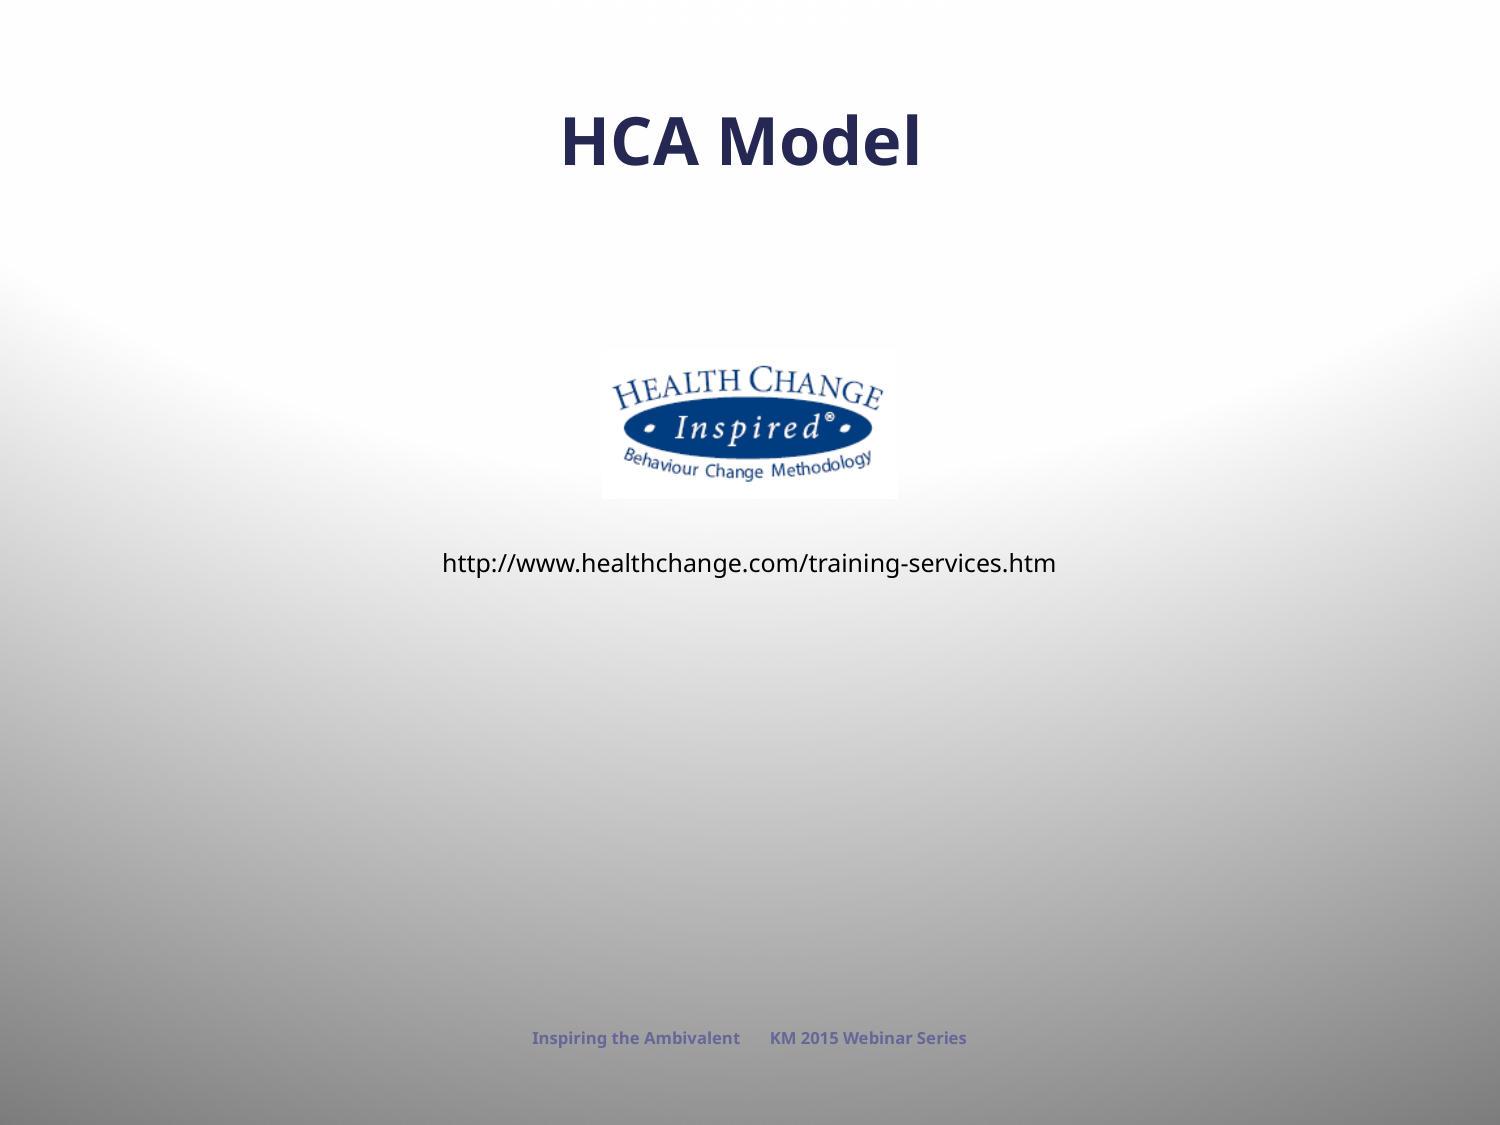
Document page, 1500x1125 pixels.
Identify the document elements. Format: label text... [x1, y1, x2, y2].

text_box http://www.healthchange.com/training-services.htm [427, 539, 1073, 585]
title HCA Model [75, 45, 1425, 233]
text_box [357, 530, 1143, 595]
picture [0, 0, 1500, 1125]
footer Inspiring the Ambivalent KM 2015 Webinar Series [512, 1024, 988, 1103]
